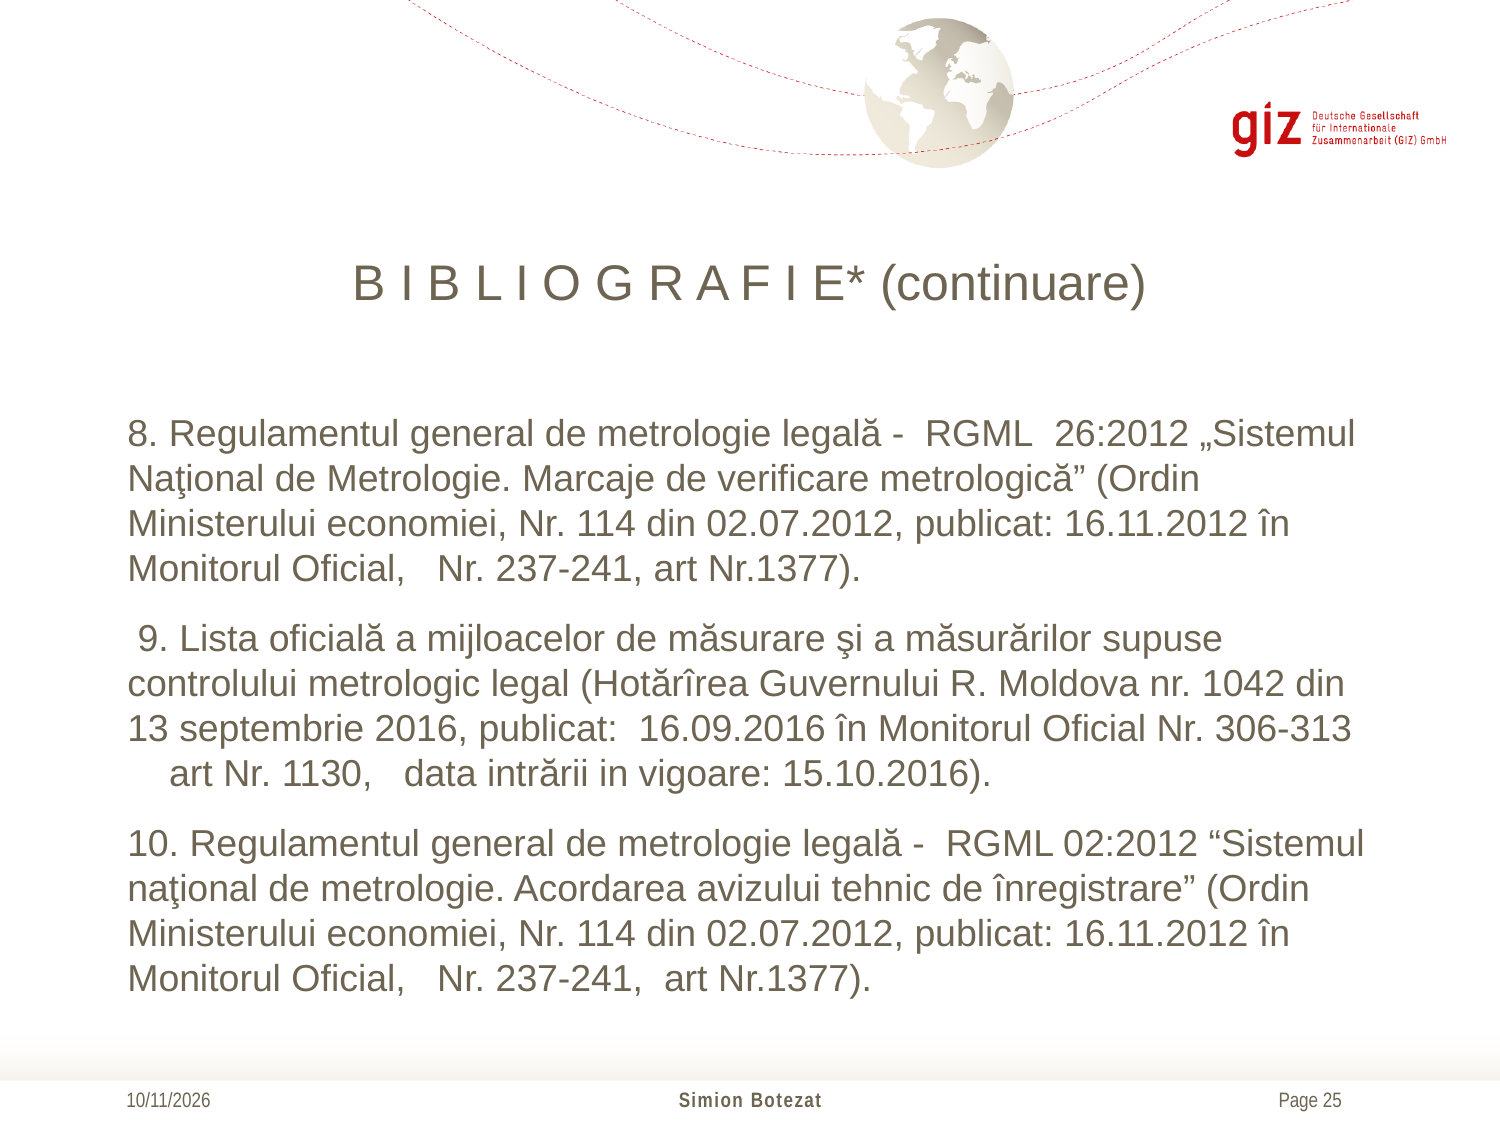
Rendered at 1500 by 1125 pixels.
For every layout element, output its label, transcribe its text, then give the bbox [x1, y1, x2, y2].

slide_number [111, 1079, 325, 1121]
footer Simion Botezat [469, 1079, 1031, 1121]
picture [0, 959, 1500, 1081]
list 8. Regulamentul general de metrologie legală - RGML 26:2012 „Sistemul Naţional de Metrologie. Marcaje de verificare metrologică” (Ordin Ministerului economiei, Nr. 114 din 02.07.2012, publicat: 16.11.2012 în Monitorul Oficial, Nr. 237-241, art Nr.1377). 9. Lista oficială a mijloacelor de măsurare şi a măsurărilor supuse controlului metrologic legal (Hotărîrea Guvernului R. Moldova nr. 1042 din 13 septembrie 2016, publicat: 16.09.2016 în Monitorul Oficial Nr. 306-313 art Nr. 1130, data intrării in vigoare: 15.10.2016). 10. Regulamentul general de metrologie legală - RGML 02:2012 “Sistemul naţional de metrologie. Acordarea avizului tehnic de înregistrare” (Ordin Ministerului economiei, Nr. 114 din 02.07.2012, publicat: 16.11.2012 în Monitorul Oficial, Nr. 237-241, art Nr.1377). [111, 401, 1389, 1028]
picture [0, 0, 1500, 184]
title B I B L I O G R A F I E* (continuare) [111, 243, 1389, 345]
